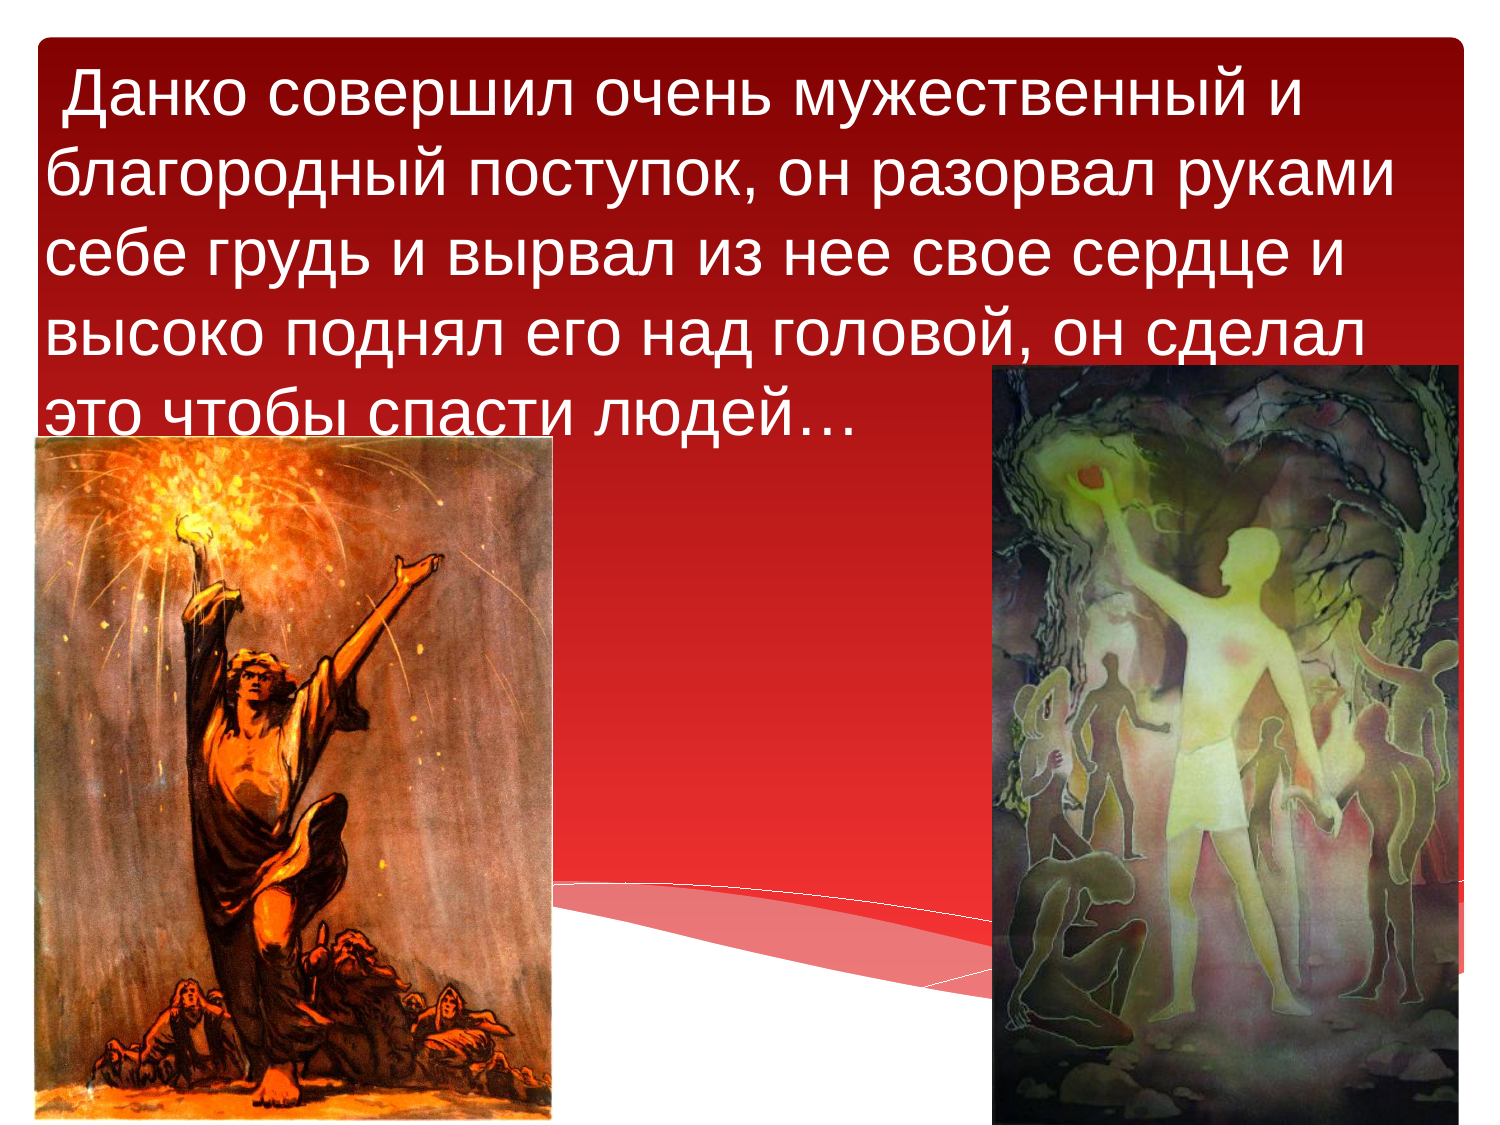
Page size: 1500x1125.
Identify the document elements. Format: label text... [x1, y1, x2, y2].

title Данко совершил очень мужественный и благородный поступок, он разорвал руками себе грудь и вырвал из нее свое сердце и высоко поднял его над головой, он сделал это чтобы спасти людей… [29, 160, 1447, 457]
picture [32, 435, 554, 1121]
picture [991, 365, 1459, 1125]
